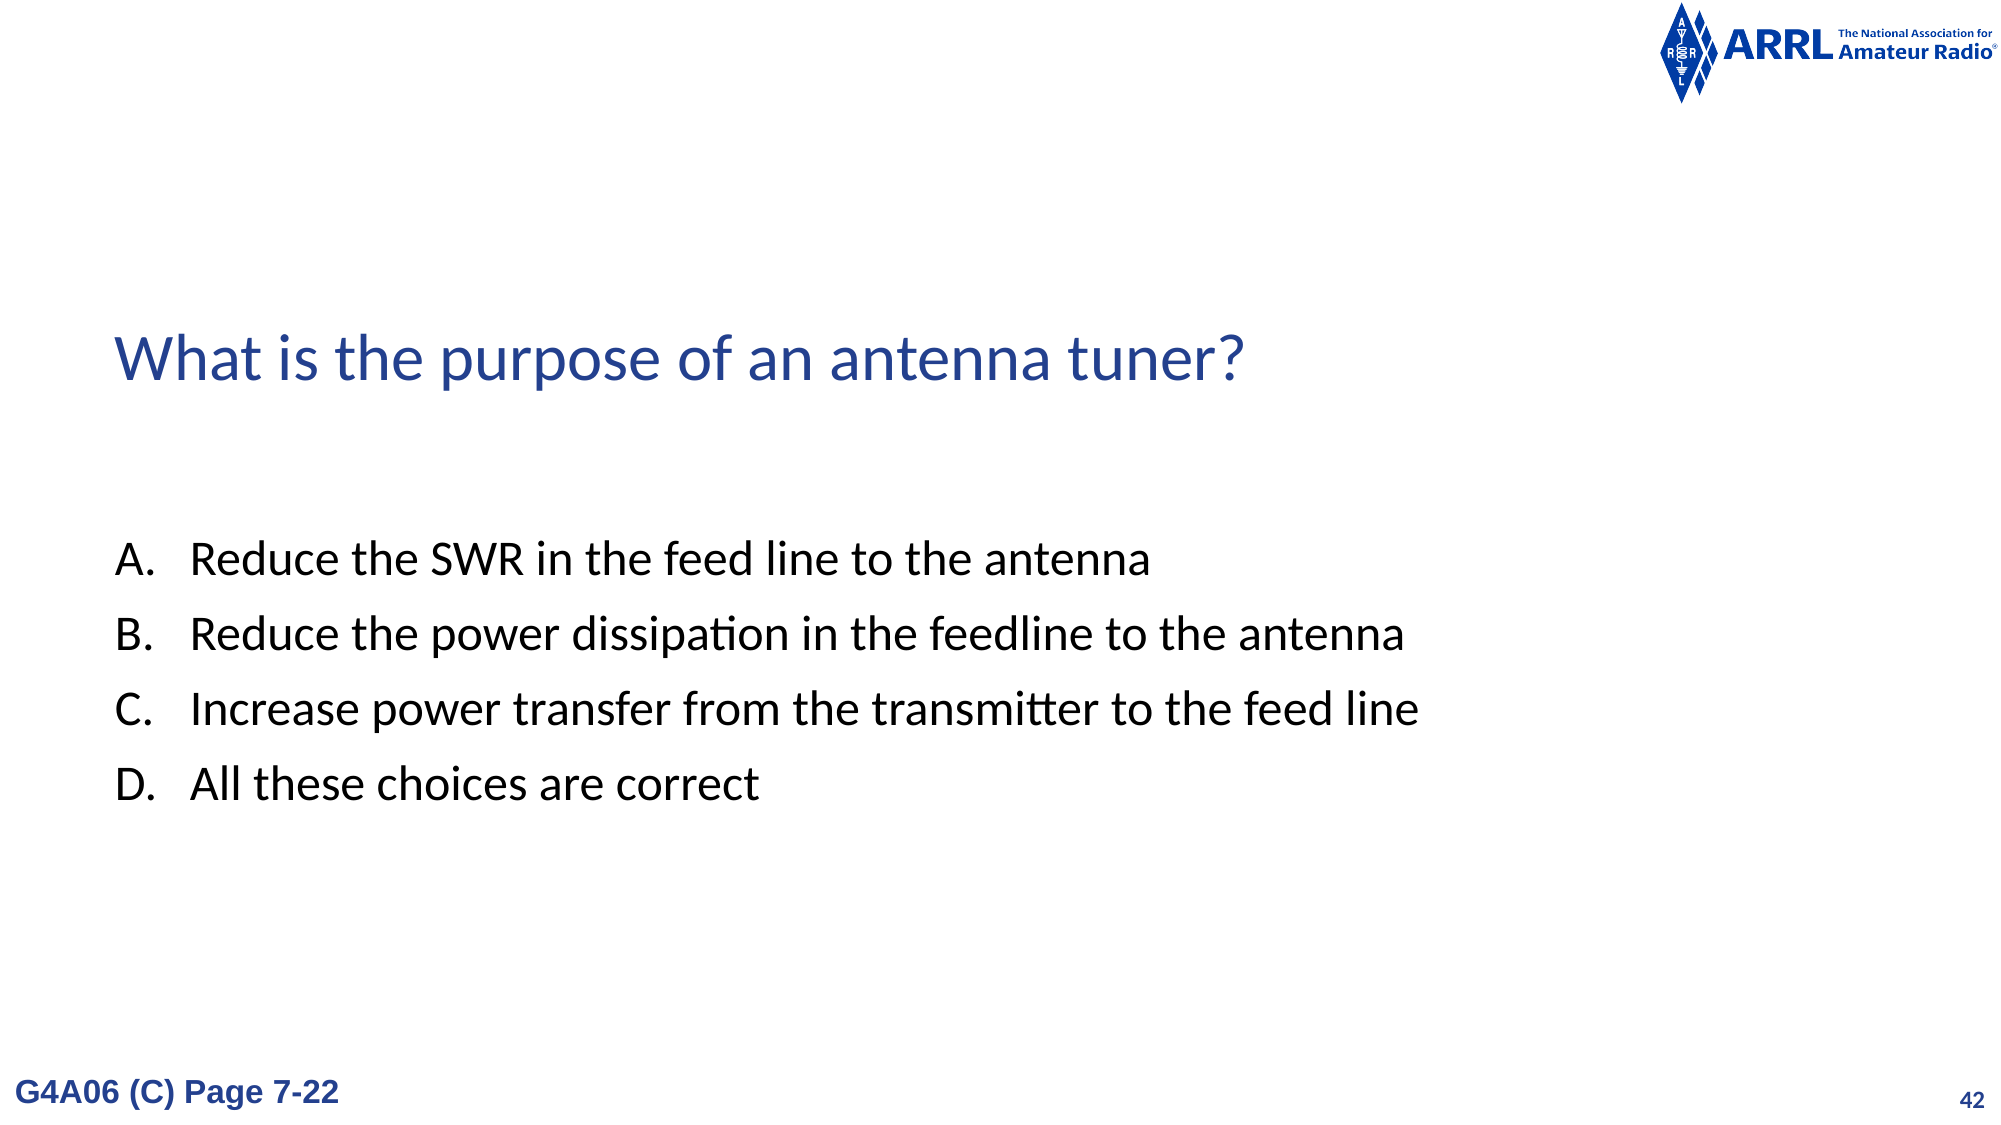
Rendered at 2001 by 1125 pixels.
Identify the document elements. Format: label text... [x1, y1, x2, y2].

picture [1658, 0, 1999, 106]
title What is the purpose of an antenna tuner? [99, 249, 1900, 468]
text_box 42 [1875, 1076, 2000, 1122]
list Reduce the SWR in the feed line to the antenna Reduce the power dissipation in the feedline to the antenna Increase power transfer from the transmitter to the feed line All these choices are correct [99, 525, 1900, 1005]
text_box G4A06 (C) Page 7-22 [0, 1062, 1313, 1118]
